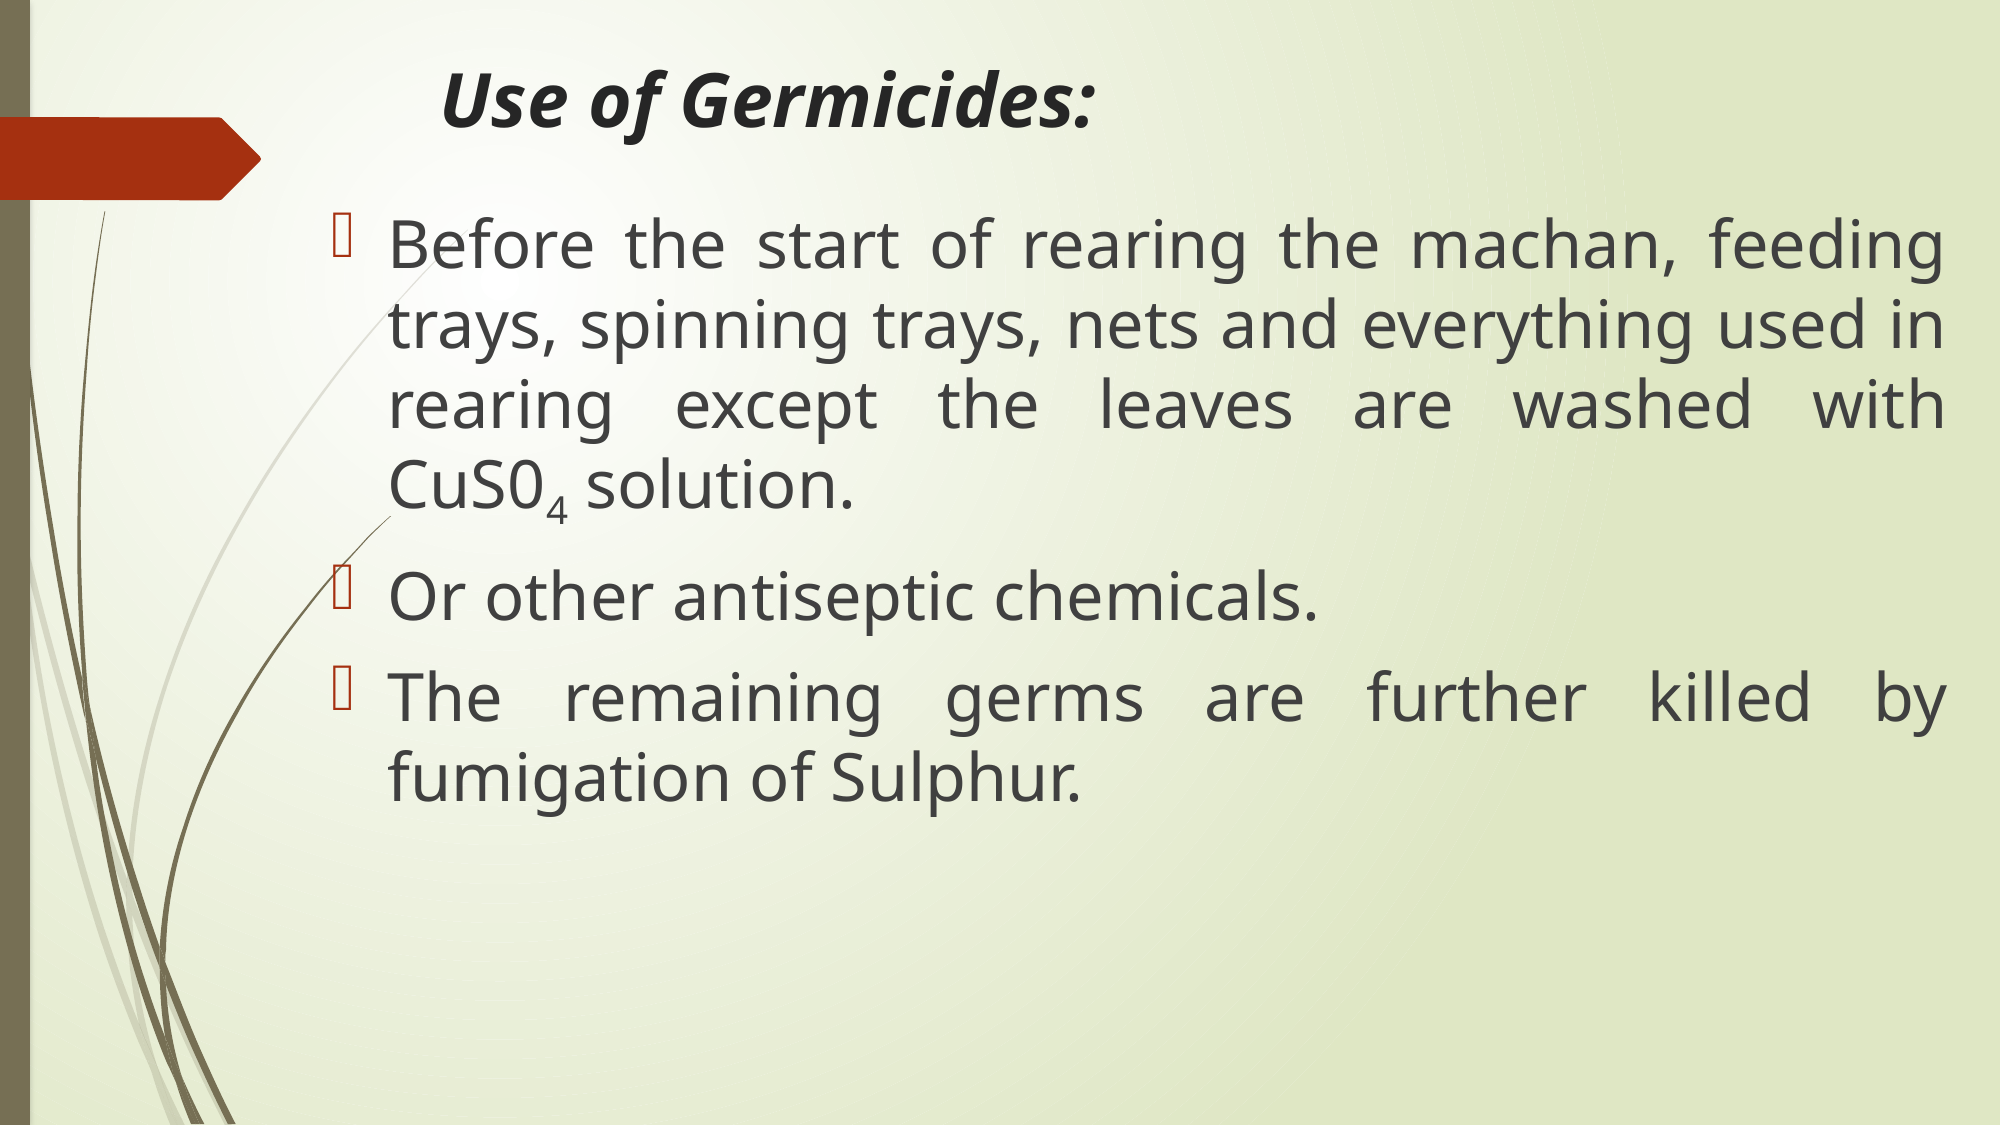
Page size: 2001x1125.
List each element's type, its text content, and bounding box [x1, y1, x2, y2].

list Before the start of rearing the machan, feeding trays, spinning trays, nets and everything used in rearing except the leaves are washed with CuS04 solution. Or other antiseptic chemicals. The remaining germs are further killed by fumigation of Sulphur. [316, 193, 1964, 1125]
title Use of Germicides: [424, 44, 1887, 193]
